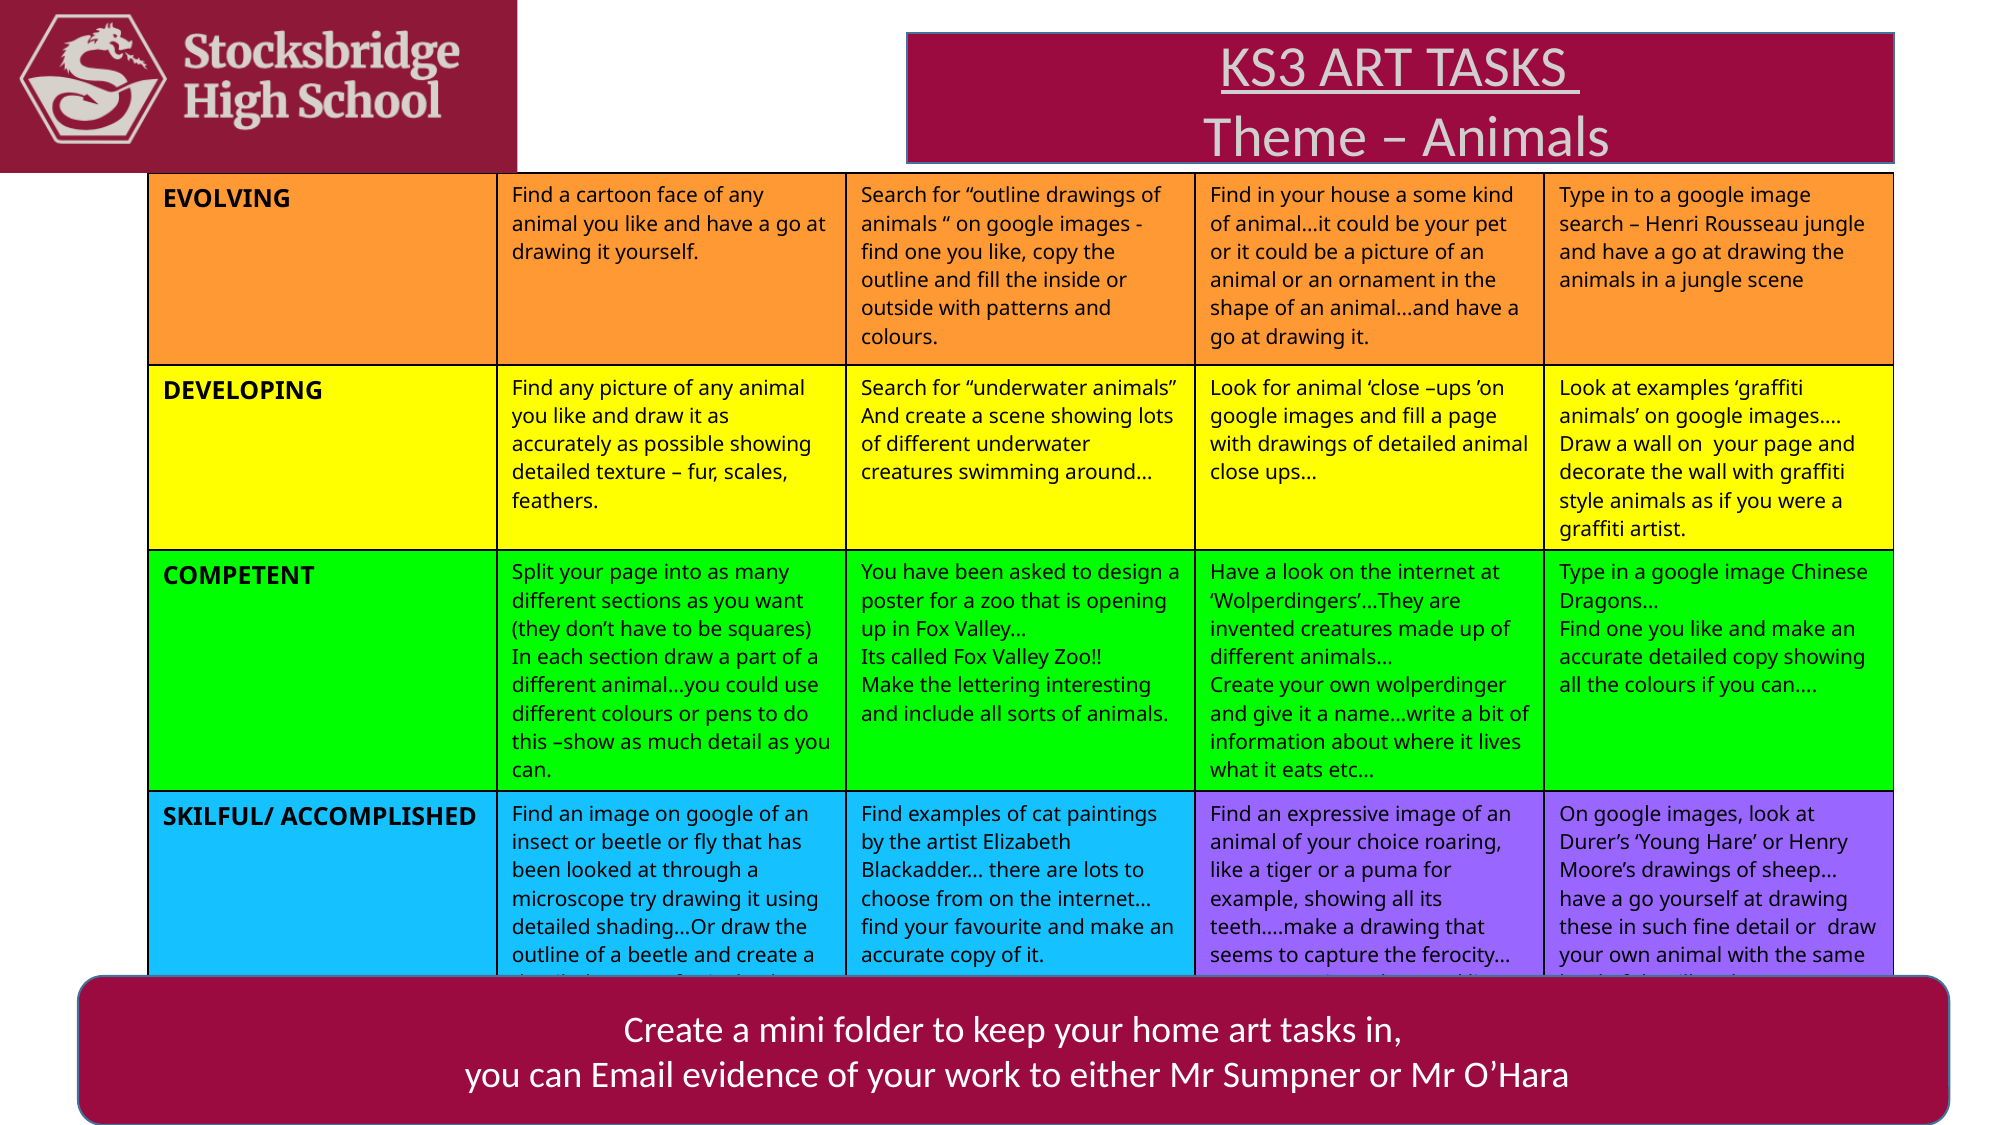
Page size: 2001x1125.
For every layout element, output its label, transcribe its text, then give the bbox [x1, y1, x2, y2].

table_cell SKILFUL/ ACCOMPLISHED [149, 792, 496, 974]
table_cell Find any picture of any animal you like and draw it as accurately as possible showing detailed texture – fur, scales, feathers. [498, 366, 845, 549]
table_cell DEVELOPING [149, 366, 496, 549]
table_cell Look at examples ‘graffiti animals’ on google images…. Draw a wall on your page and decorate the wall with graffiti style animals as if you were a graffiti artist. [1545, 366, 1893, 549]
table_cell COMPETENT [149, 551, 496, 790]
table_cell Search for “underwater animals” And create a scene showing lots of different underwater creatures swimming around… [847, 366, 1194, 549]
table_header Find a cartoon face of any animal you like and have a go at drawing it yourself. [498, 174, 845, 364]
table_cell On google images, look at Durer’s ‘Young Hare’ or Henry Moore’s drawings of sheep…have a go yourself at drawing these in such fine detail or draw your own animal with the same level of detaill and accuracy [1545, 792, 1893, 974]
table_cell Look for animal ‘close –ups ’on google images and fill a page with drawings of detailed animal close ups… [1196, 366, 1543, 549]
table_cell Find examples of cat paintings by the artist Elizabeth Blackadder… there are lots to choose from on the internet…find your favourite and make an accurate copy of it. [847, 792, 1194, 974]
table_cell Find an expressive image of an animal of your choice roaring, like a tiger or a puma for example, showing all its teeth….make a drawing that seems to capture the ferocity…use expressive colour and line to do this…. [1196, 792, 1543, 974]
text_box Create a mini folder to keep your home art tasks in, you can Email evidence of your work to either Mr Sumpner or Mr O’Hara [76, 974, 1951, 1125]
table_header Search for “outline drawings of animals “ on google images -find one you like, copy the outline and fill the inside or outside with patterns and colours. [847, 174, 1194, 364]
text_box KS3 ART TASKS Theme – Animals [906, 32, 1895, 164]
table_header Type in to a google image search – Henri Rousseau jungle and have a go at drawing the animals in a jungle scene [1545, 174, 1893, 364]
picture [0, 0, 518, 173]
table_cell Type in a google image Chinese Dragons… Find one you like and make an accurate detailed copy showing all the colours if you can…. [1545, 551, 1893, 790]
table_cell Split your page into as many different sections as you want (they don’t have to be squares) In each section draw a part of a different animal…you could use different colours or pens to do this –show as much detail as you can. [498, 551, 845, 790]
table_cell Have a look on the internet at ‘Wolperdingers’…They are invented creatures made up of different animals… Create your own wolperdinger and give it a name…write a bit of information about where it lives what it eats etc… [1196, 551, 1543, 790]
table_header EVOLVING [149, 174, 496, 364]
table_cell Find an image on google of an insect or beetle or fly that has been looked at through a microscope try drawing it using detailed shading…Or draw the outline of a beetle and create a detailed pattern for its back. [498, 792, 845, 974]
table_header Find in your house a some kind of animal…it could be your pet or it could be a picture of an animal or an ornament in the shape of an animal…and have a go at drawing it. [1196, 174, 1543, 364]
table_cell You have been asked to design a poster for a zoo that is opening up in Fox Valley… Its called Fox Valley Zoo!! Make the lettering interesting and include all sorts of animals. [847, 551, 1194, 790]
